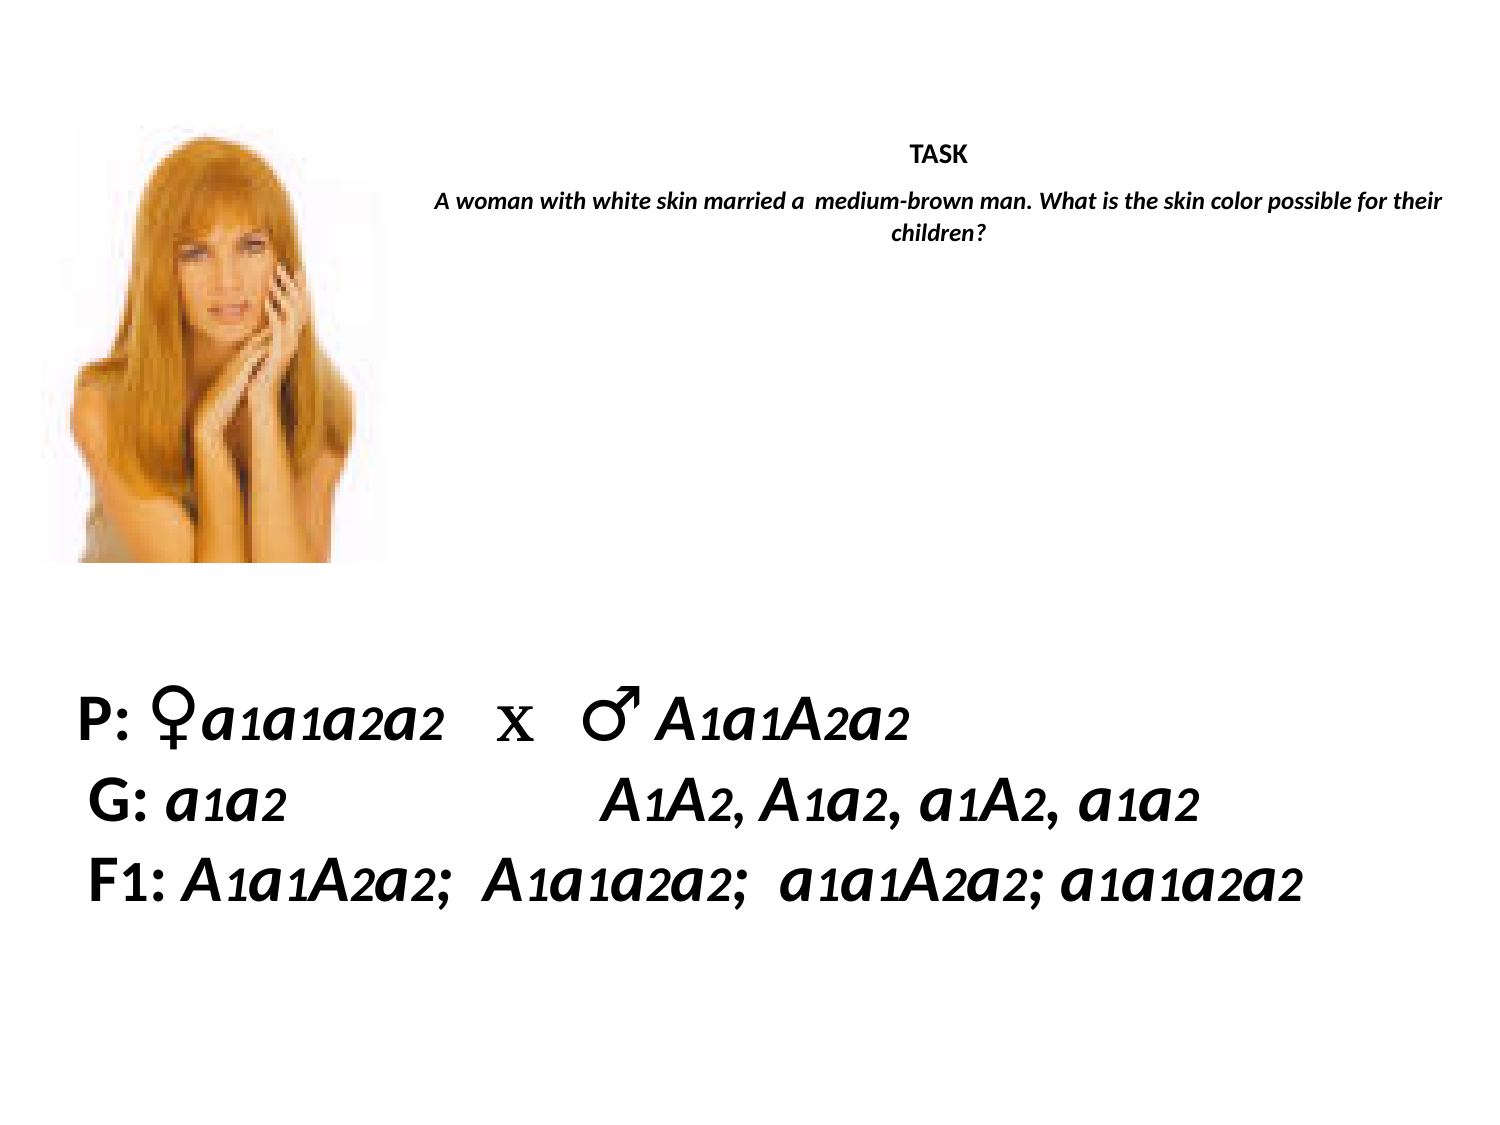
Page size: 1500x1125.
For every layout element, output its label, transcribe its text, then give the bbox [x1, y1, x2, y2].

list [40, 125, 390, 563]
list P: ♀a1a1a2a2  ♂ A1a1A2a2 G: a1a2 A1A2, A1a2, a1A2, a1a2 F1: A1a1A2a2; A1a1a2a2; a1a1A2a2; a1a1a2a2 [17, 562, 1388, 1125]
title TASK A woman with white skin married a medium-brown man. What is the skin color possible for their children? [419, 50, 1459, 285]
